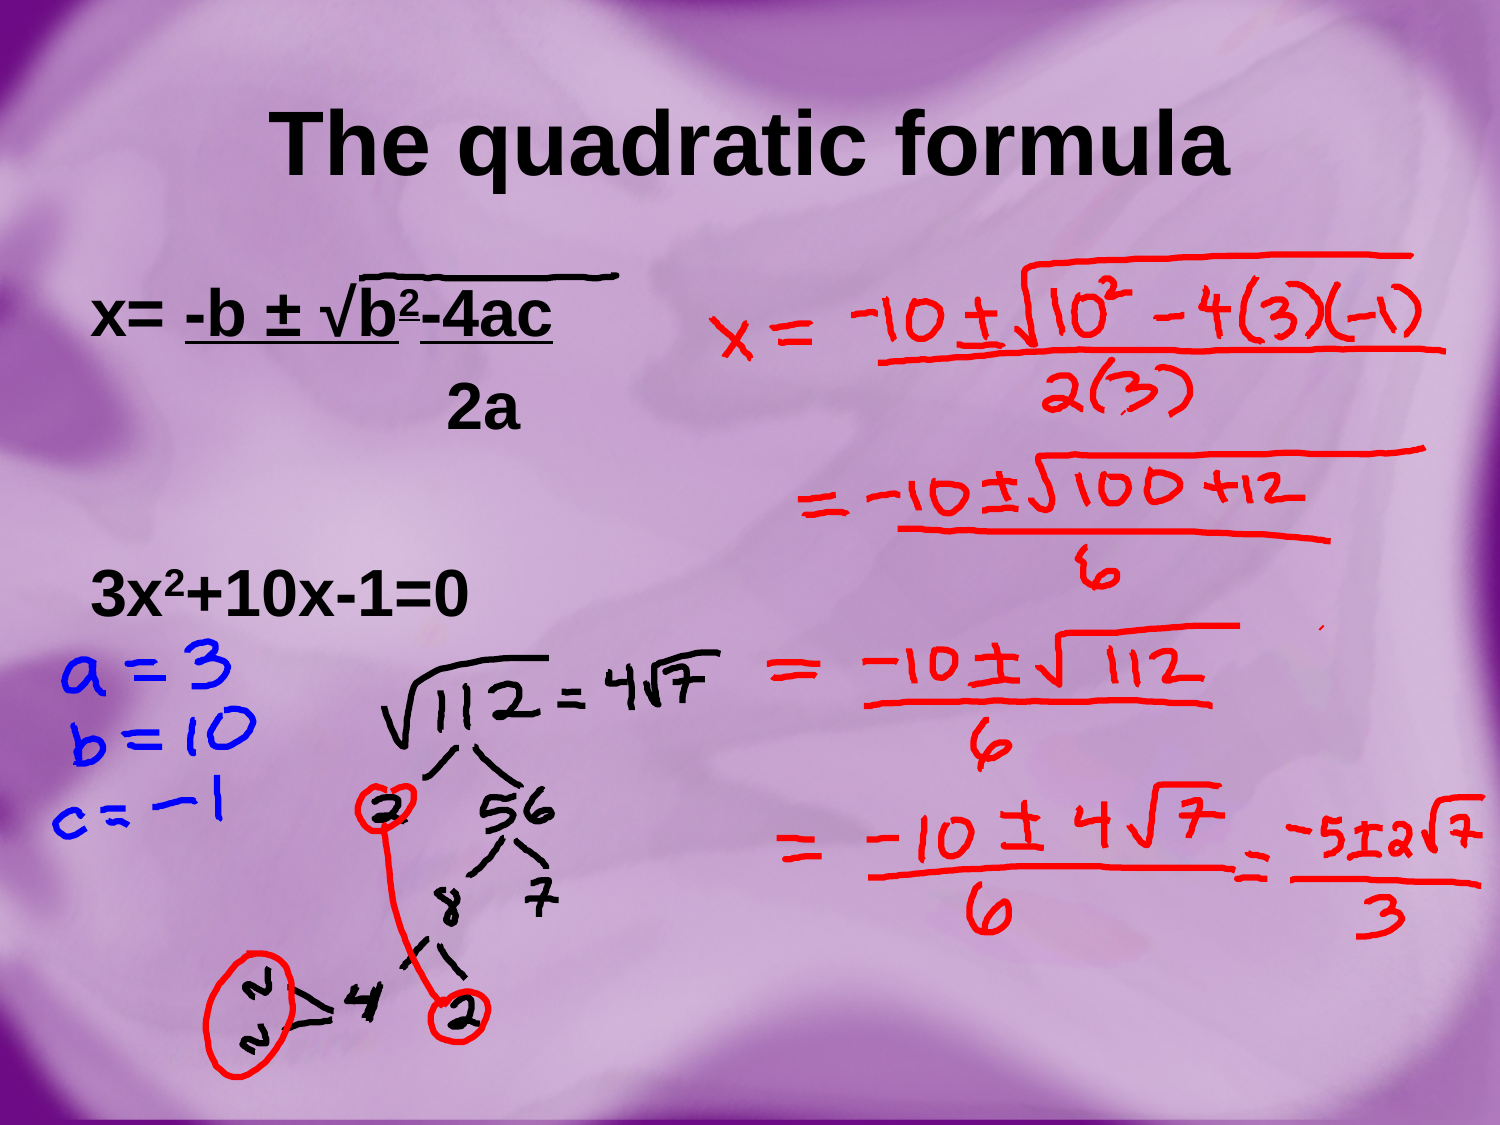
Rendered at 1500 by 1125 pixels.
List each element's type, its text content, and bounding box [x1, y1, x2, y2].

text_box [363, 1002, 372, 1019]
text_box [107, 819, 129, 827]
text_box [435, 889, 459, 925]
text_box [1452, 831, 1483, 836]
text_box [628, 665, 633, 711]
text_box [910, 480, 920, 511]
text_box [490, 682, 541, 718]
text_box [152, 799, 197, 808]
text_box [711, 317, 736, 341]
text_box [371, 987, 377, 999]
text_box [464, 685, 471, 728]
text_box [1157, 366, 1191, 416]
text_box [1215, 471, 1222, 485]
text_box [1347, 314, 1376, 320]
text_box [766, 661, 821, 665]
text_box [1145, 467, 1181, 503]
text_box [868, 865, 1236, 879]
text_box [776, 837, 815, 841]
text_box [383, 823, 441, 1001]
text_box [401, 956, 412, 969]
text_box [530, 879, 550, 897]
text_box [664, 665, 688, 704]
text_box [1450, 816, 1468, 832]
text_box [1107, 373, 1156, 410]
text_box [784, 855, 822, 860]
text_box [1108, 647, 1117, 684]
text_box [346, 986, 374, 1002]
text_box [1000, 655, 1019, 659]
text_box [771, 674, 817, 679]
text_box [1390, 823, 1412, 857]
text_box [974, 655, 997, 659]
text_box [474, 745, 522, 788]
text_box [1218, 488, 1227, 503]
text_box [209, 708, 255, 748]
text_box [72, 724, 104, 765]
text_box [1000, 813, 1024, 818]
text_box [1322, 817, 1343, 856]
text_box [982, 506, 1019, 512]
text_box [920, 816, 926, 862]
text_box [866, 492, 901, 500]
text_box [482, 795, 517, 832]
text_box [972, 719, 1011, 770]
text_box [129, 744, 163, 748]
text_box [54, 809, 87, 838]
text_box [557, 703, 586, 707]
text_box [359, 274, 618, 280]
text_box [956, 343, 1004, 348]
text_box [356, 785, 415, 832]
text_box [1204, 484, 1238, 489]
text_box [1214, 293, 1222, 337]
text_box [863, 699, 1213, 707]
text_box [1155, 314, 1185, 320]
text_box [1073, 294, 1105, 336]
text_box [1456, 834, 1466, 847]
text_box [723, 322, 748, 358]
text_box [736, 341, 752, 360]
text_box [439, 690, 443, 731]
text_box [778, 340, 812, 344]
text_box [1423, 796, 1485, 852]
text_box [430, 990, 490, 1043]
text_box [940, 819, 973, 858]
text_box [770, 322, 812, 330]
text_box [1076, 806, 1103, 825]
text_box [122, 731, 160, 736]
text_box [1100, 277, 1133, 298]
text_box [607, 671, 628, 685]
text_box [1393, 286, 1420, 336]
text_box [1363, 830, 1367, 851]
text_box [1180, 813, 1226, 817]
text_box [1379, 296, 1396, 332]
text_box [884, 298, 896, 341]
text_box [932, 480, 968, 514]
text_box [1128, 783, 1221, 846]
text_box [897, 527, 1331, 543]
text_box [439, 944, 467, 980]
text_box [1052, 288, 1064, 334]
text_box [1290, 878, 1482, 887]
text_box [993, 642, 1003, 679]
text_box [1327, 283, 1355, 340]
text_box [1103, 801, 1107, 849]
text_box [982, 481, 1000, 485]
text_box [1076, 473, 1090, 506]
text_box [1181, 799, 1201, 814]
text_box [293, 988, 334, 1012]
text_box [1259, 474, 1306, 502]
text_box [1027, 816, 1039, 821]
list x= -b ± √b2-4ac 2a 3x2+10x-1=0 [74, 262, 1426, 1006]
title The quadratic formula [74, 44, 1426, 233]
text_box [515, 840, 547, 869]
text_box [877, 347, 1447, 364]
text_box [1003, 480, 1018, 484]
text_box [1244, 475, 1252, 504]
text_box [1241, 277, 1263, 344]
text_box [525, 788, 553, 822]
text_box [804, 511, 848, 517]
text_box [908, 648, 916, 684]
text_box [866, 837, 899, 841]
text_box [383, 657, 549, 748]
text_box [524, 897, 559, 901]
text_box [1100, 473, 1130, 505]
text_box [63, 658, 106, 694]
text_box [288, 1018, 333, 1030]
text_box [970, 678, 1020, 687]
text_box [1044, 374, 1084, 411]
text_box [1023, 802, 1030, 843]
text_box [368, 983, 382, 1021]
text_box [534, 900, 543, 917]
text_box [672, 678, 705, 683]
text_box [189, 719, 196, 755]
text_box [1092, 359, 1114, 412]
text_box [186, 640, 229, 687]
text_box [862, 660, 898, 664]
text_box [1037, 625, 1241, 686]
text_box [204, 952, 294, 1078]
text_box [1131, 651, 1140, 686]
text_box [797, 494, 836, 500]
text_box [1354, 826, 1383, 832]
text_box [645, 651, 721, 706]
text_box [1200, 287, 1216, 311]
text_box [216, 774, 221, 821]
text_box [1151, 650, 1205, 682]
text_box [1262, 298, 1295, 339]
text_box [1247, 852, 1270, 860]
text_box [468, 837, 504, 878]
text_box [851, 311, 878, 316]
text_box [977, 298, 988, 339]
text_box [1030, 446, 1426, 511]
text_box [998, 471, 1010, 501]
text_box [1236, 876, 1268, 880]
text_box [1184, 816, 1198, 839]
text_box [932, 648, 957, 679]
text_box [1356, 896, 1403, 938]
text_box [1348, 852, 1380, 859]
text_box [1014, 253, 1413, 346]
text_box [100, 807, 126, 811]
text_box [1286, 283, 1322, 337]
picture [0, 0, 1500, 1125]
text_box [126, 661, 156, 665]
text_box [1218, 299, 1231, 311]
text_box [1076, 546, 1118, 589]
text_box [968, 883, 1010, 934]
text_box [422, 747, 459, 779]
text_box [1002, 844, 1044, 849]
text_box [1287, 826, 1312, 834]
text_box [908, 300, 942, 340]
